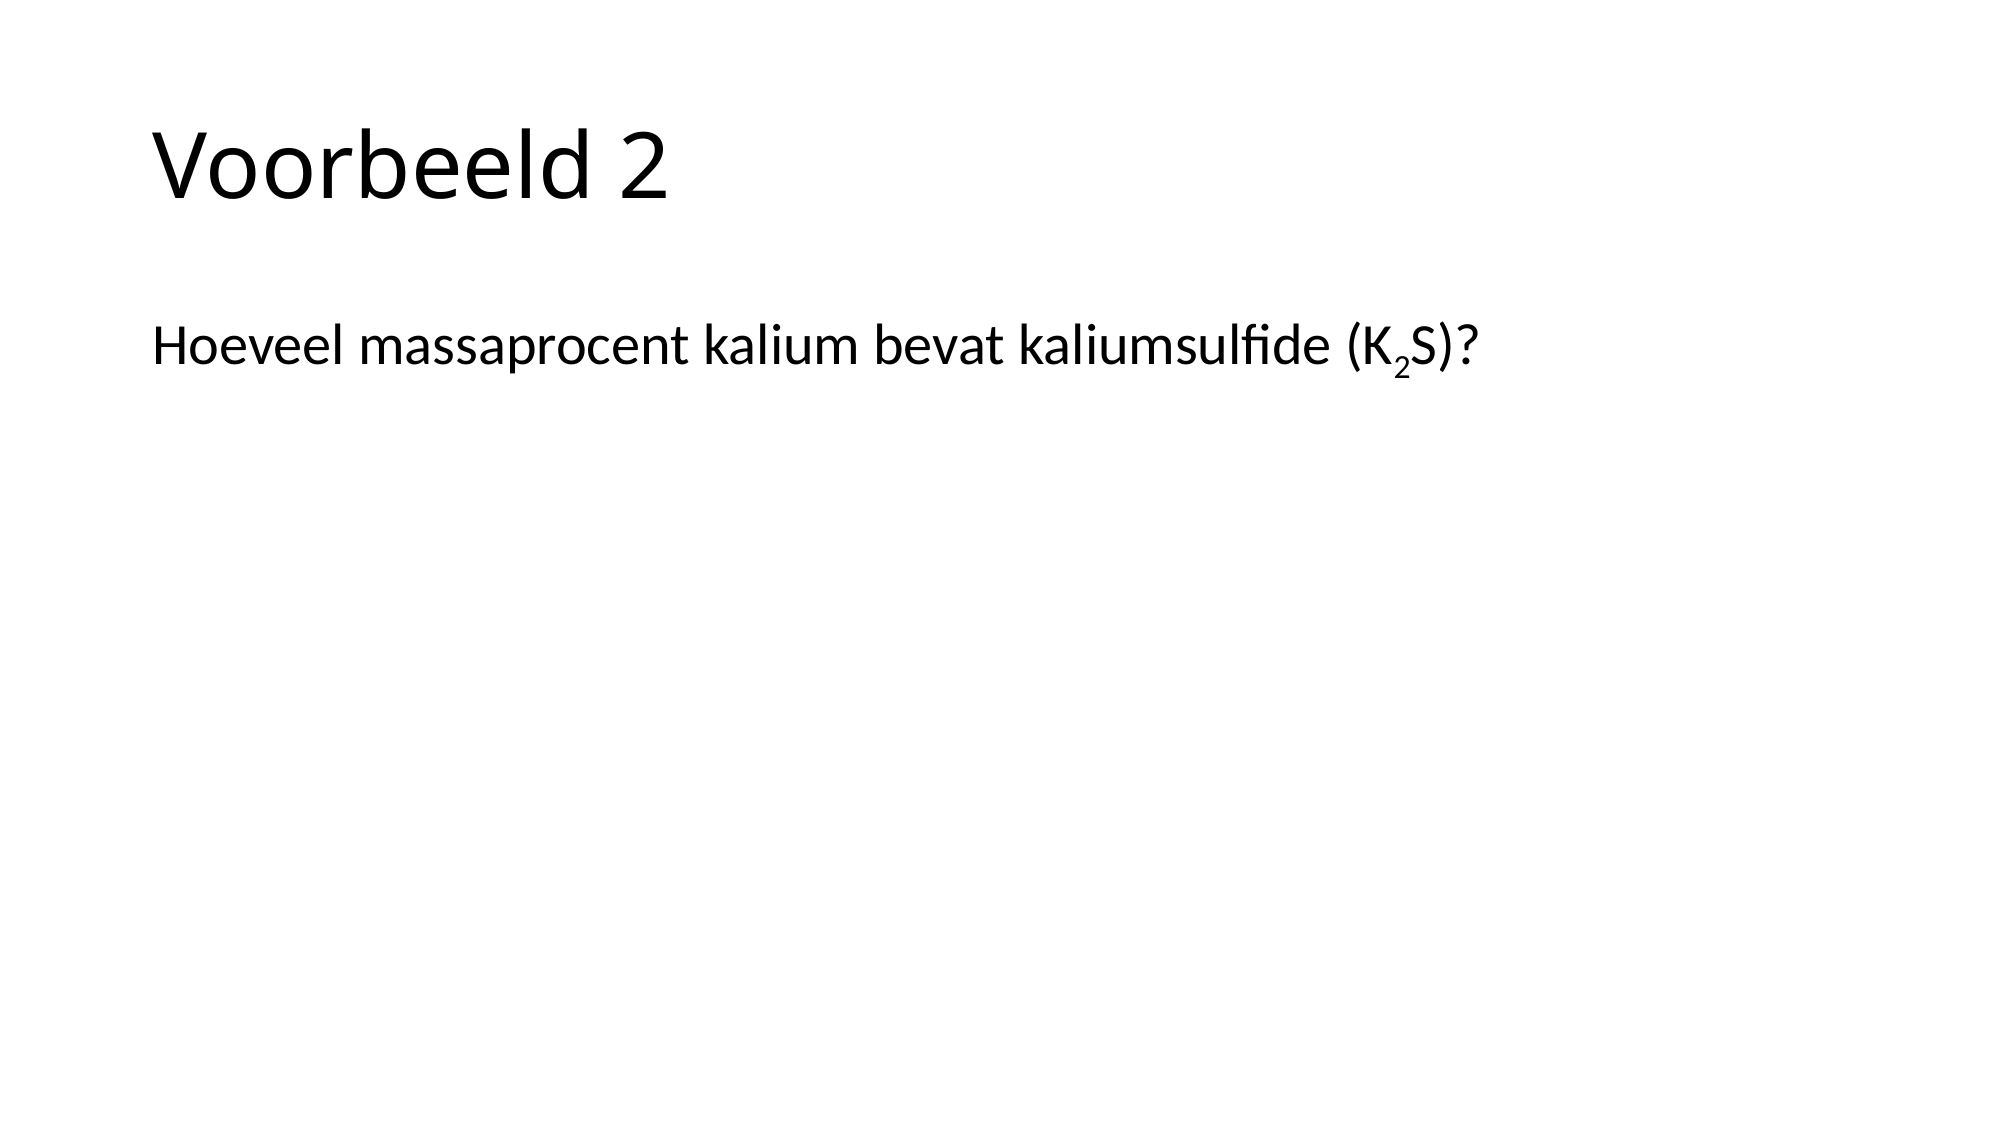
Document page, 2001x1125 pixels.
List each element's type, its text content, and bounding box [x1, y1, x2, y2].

title Voorbeeld 2 [137, 59, 1863, 278]
list Hoeveel massaprocent kalium bevat kaliumsulfide (K2S)? [137, 299, 1863, 1014]
